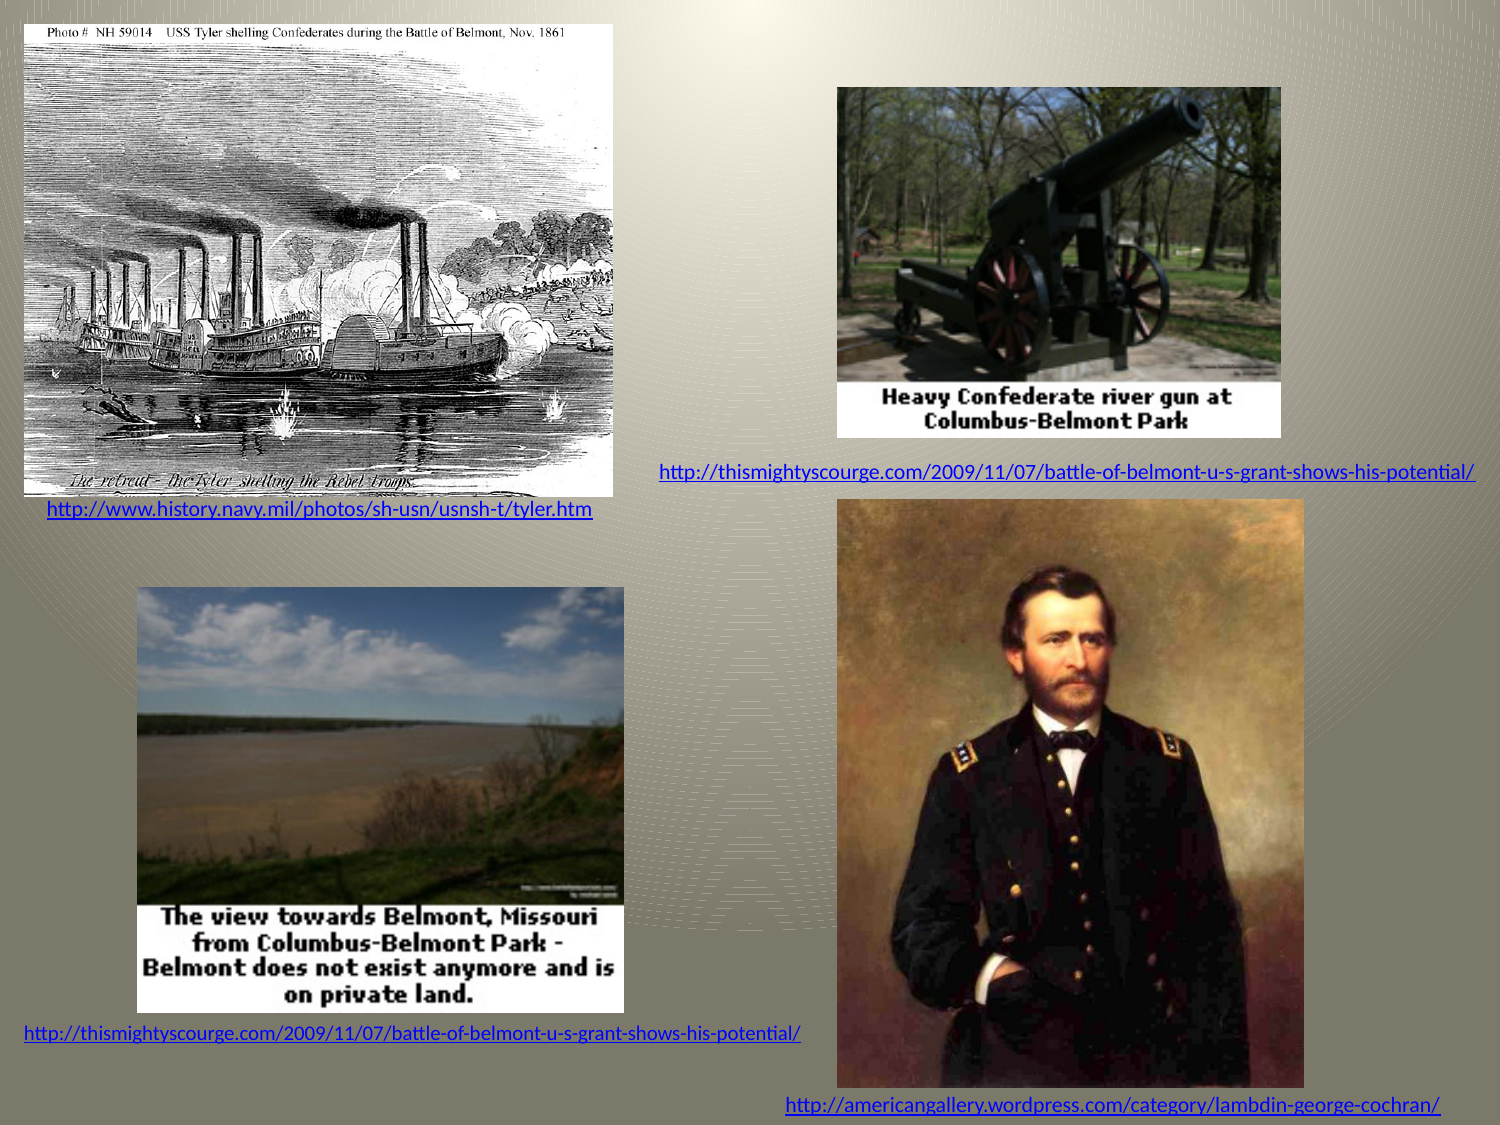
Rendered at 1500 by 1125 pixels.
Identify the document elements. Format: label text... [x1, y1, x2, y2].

text_box http://thismightyscourge.com/2009/11/07/battle-of-belmont-u-s-grant-shows-his-potential/ [9, 1012, 816, 1053]
picture [837, 87, 1281, 438]
text_box http://thismightyscourge.com/2009/11/07/battle-of-belmont-u-s-grant-shows-his-potential/ [644, 449, 1491, 491]
picture [837, 499, 1304, 1088]
text_box http://www.history.navy.mil/photos/sh-usn/usnsh-t/tyler.htm [31, 505, 609, 529]
picture [137, 587, 624, 1013]
text_box http://americangallery.wordpress.com/category/lambdin-george-cochran/ [770, 1083, 1456, 1125]
picture [24, 24, 613, 497]
